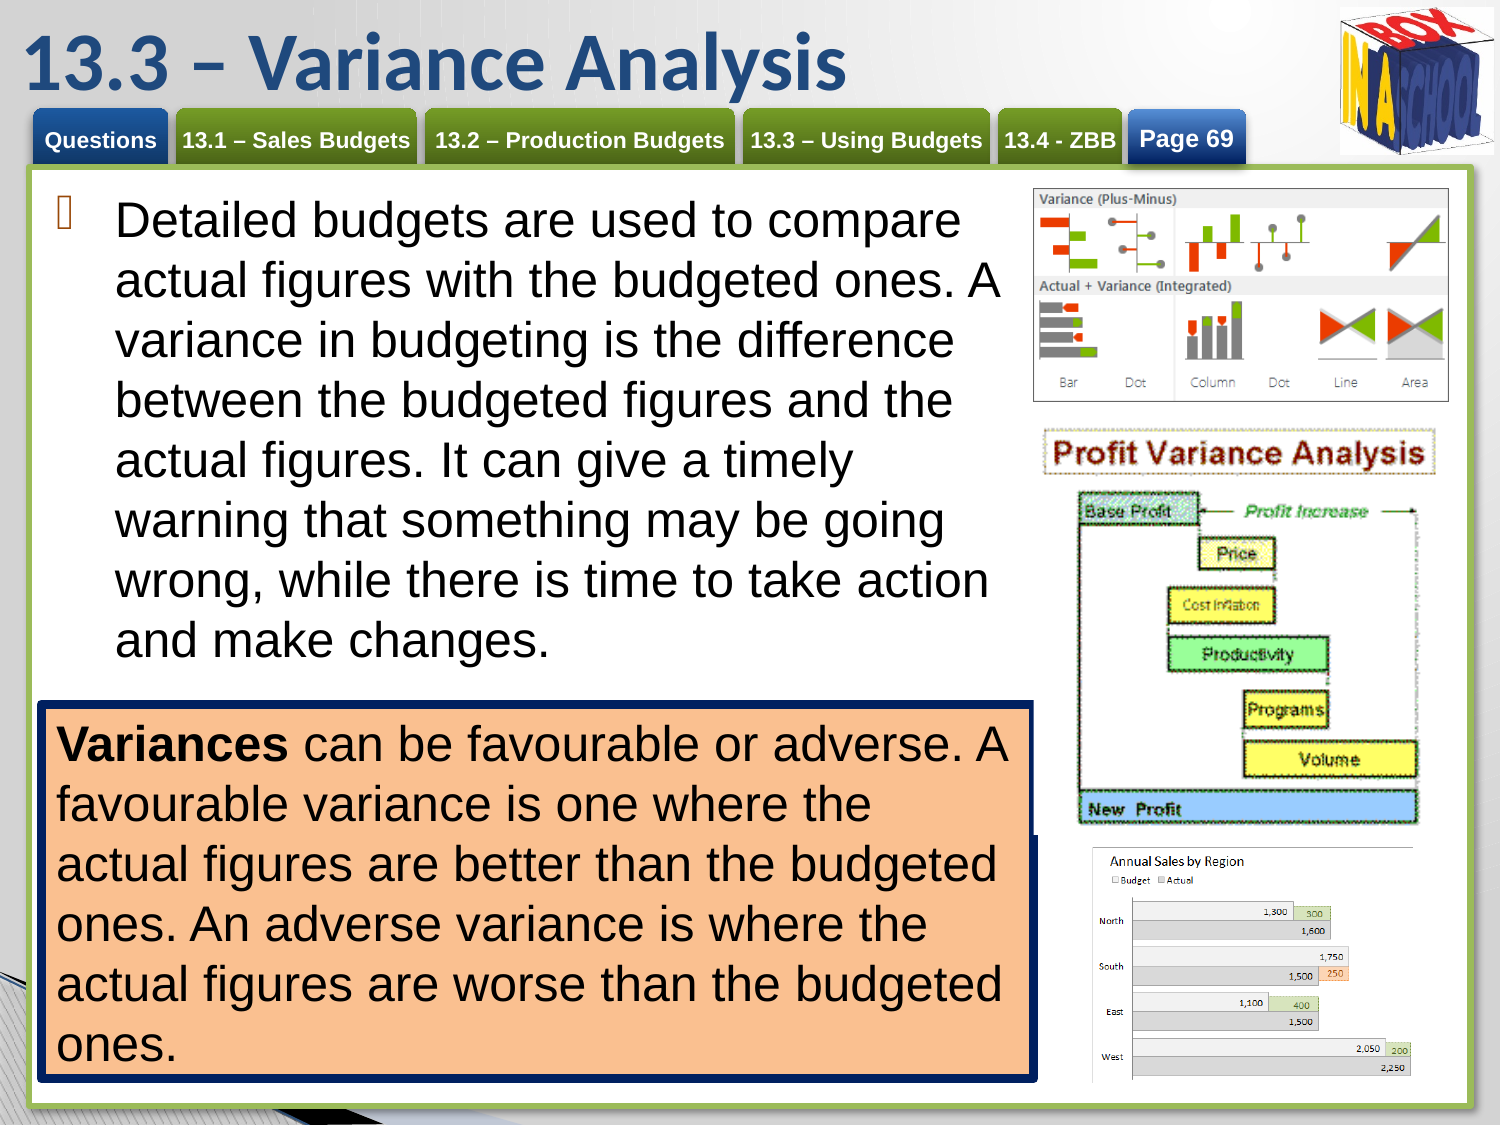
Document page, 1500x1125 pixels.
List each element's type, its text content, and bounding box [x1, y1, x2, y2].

picture [1092, 847, 1414, 1084]
text_box Detailed budgets are used to compare actual figures with the budgeted ones. A variance in budgeting is the difference between the budgeted figures and the actual figures. It can give a timely warning that something may be going wrong, while there is time to take action and make changes. [41, 179, 1034, 675]
text_box Variances can be favourable or adverse. A favourable variance is one where the actual figures are better than the budgeted ones. An adverse variance is where the actual figures are worse than the budgeted ones. [41, 704, 1034, 1079]
text_box Page 69 [1127, 109, 1247, 165]
title 13.3 – Variance Analysis [5, 11, 1270, 102]
picture [1340, 7, 1495, 155]
picture [1033, 425, 1449, 836]
picture [1033, 188, 1449, 402]
picture [281, 1114, 303, 1125]
